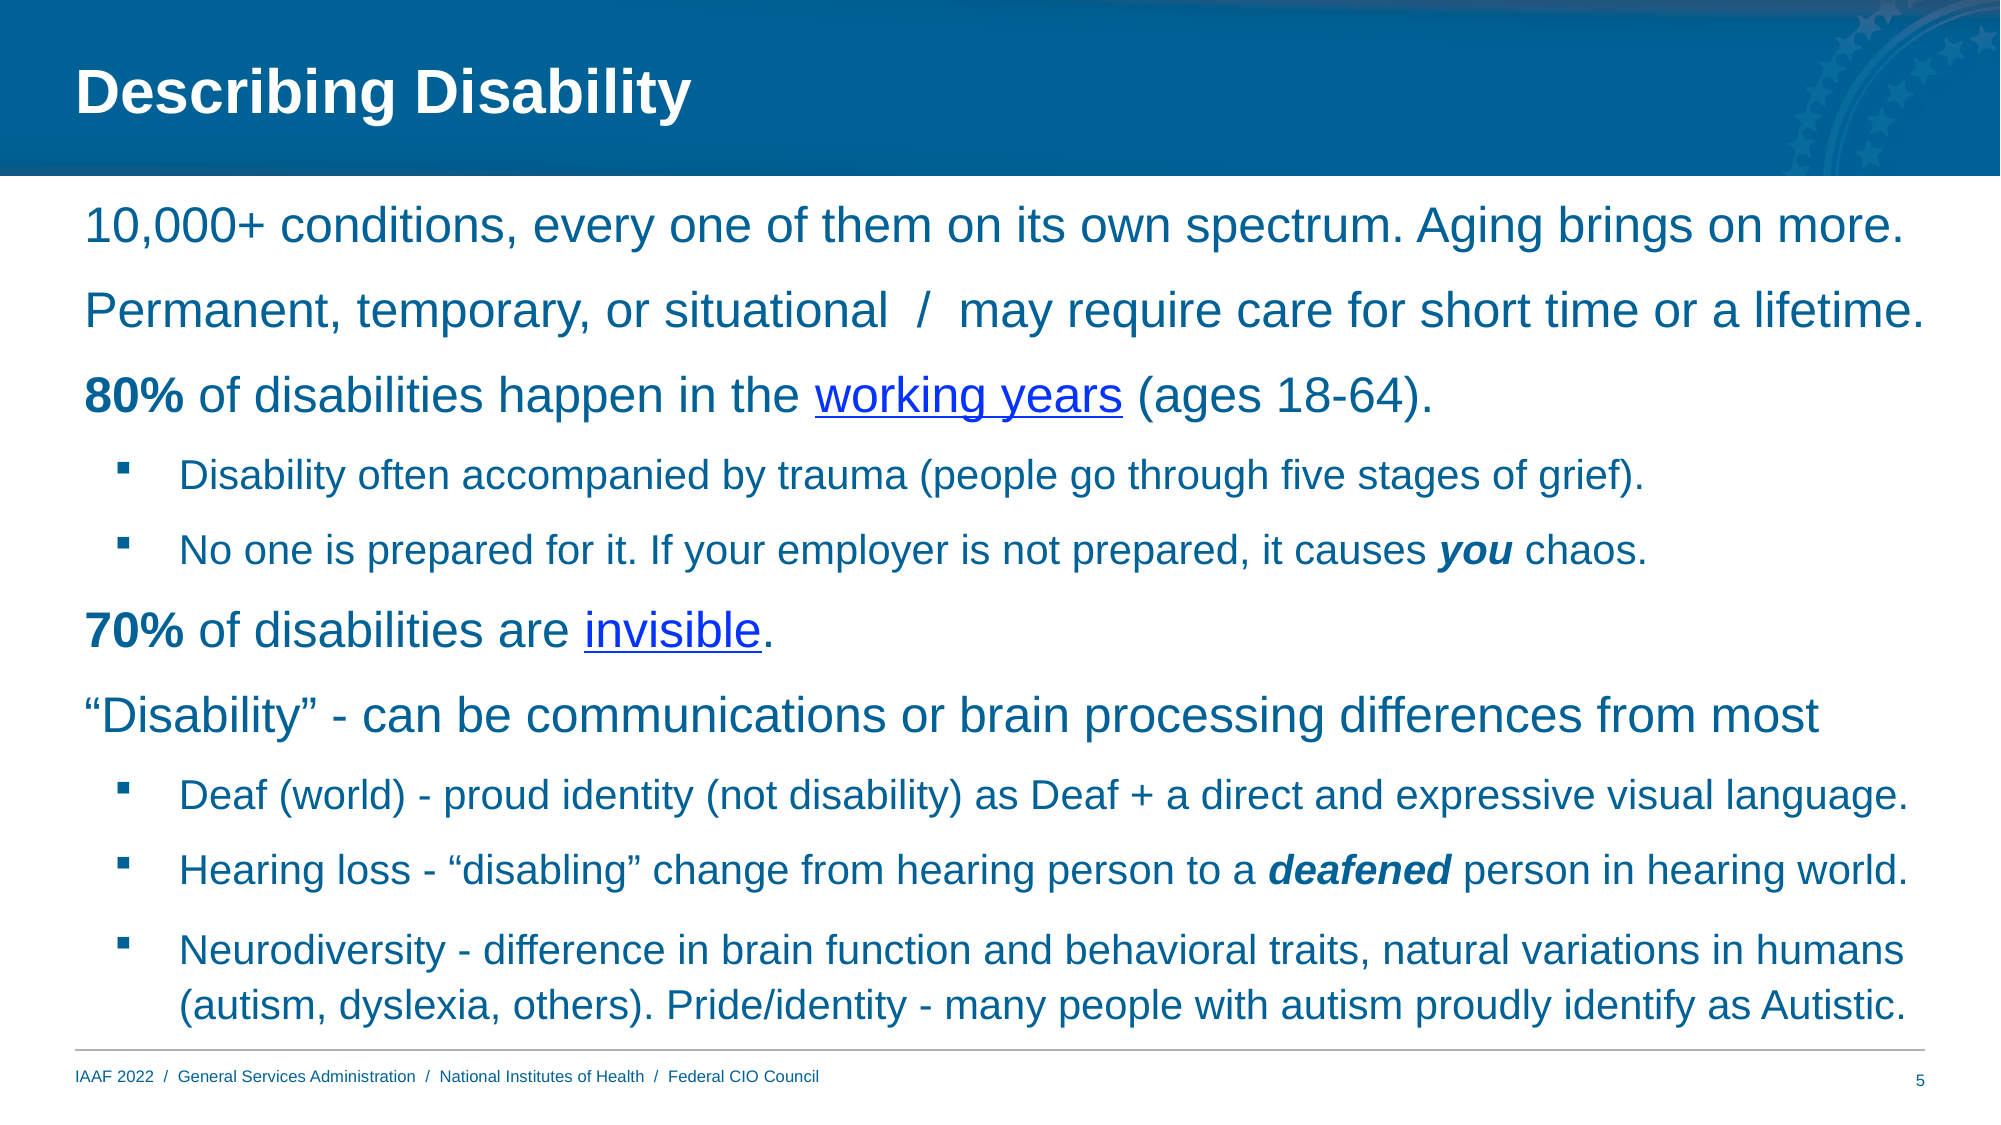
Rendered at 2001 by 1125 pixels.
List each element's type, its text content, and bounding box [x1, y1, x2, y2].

picture [0, 0, 2000, 176]
slide_number 5 [1880, 1065, 1925, 1095]
title Describing Disability [75, 52, 1800, 128]
list 10,000+ conditions, every one of them on its own spectrum. Aging brings on more. Permanent, temporary, or situational / may require care for short time or a lifetime. 80% of disabilities happen in the working years (ages 18-64). Disability often accompanied by trauma (people go through five stages of grief). No one is prepared for it. If your employer is not prepared, it causes you chaos. 70% of disabilities are invisible. “Disability” - can be communications or brain processing differences from most Deaf (world) - proud identity (not disability) as Deaf + a direct and expressive visual language. Hearing loss - “disabling” change from hearing person to a deafened person in hearing world. Neurodiversity - difference in brain function and behavioral traits, natural variations in humans (autism, dyslexia, others). Pride/identity - many people with autism proudly identify as Autistic. [61, 185, 1964, 1043]
picture [0, 168, 666, 176]
